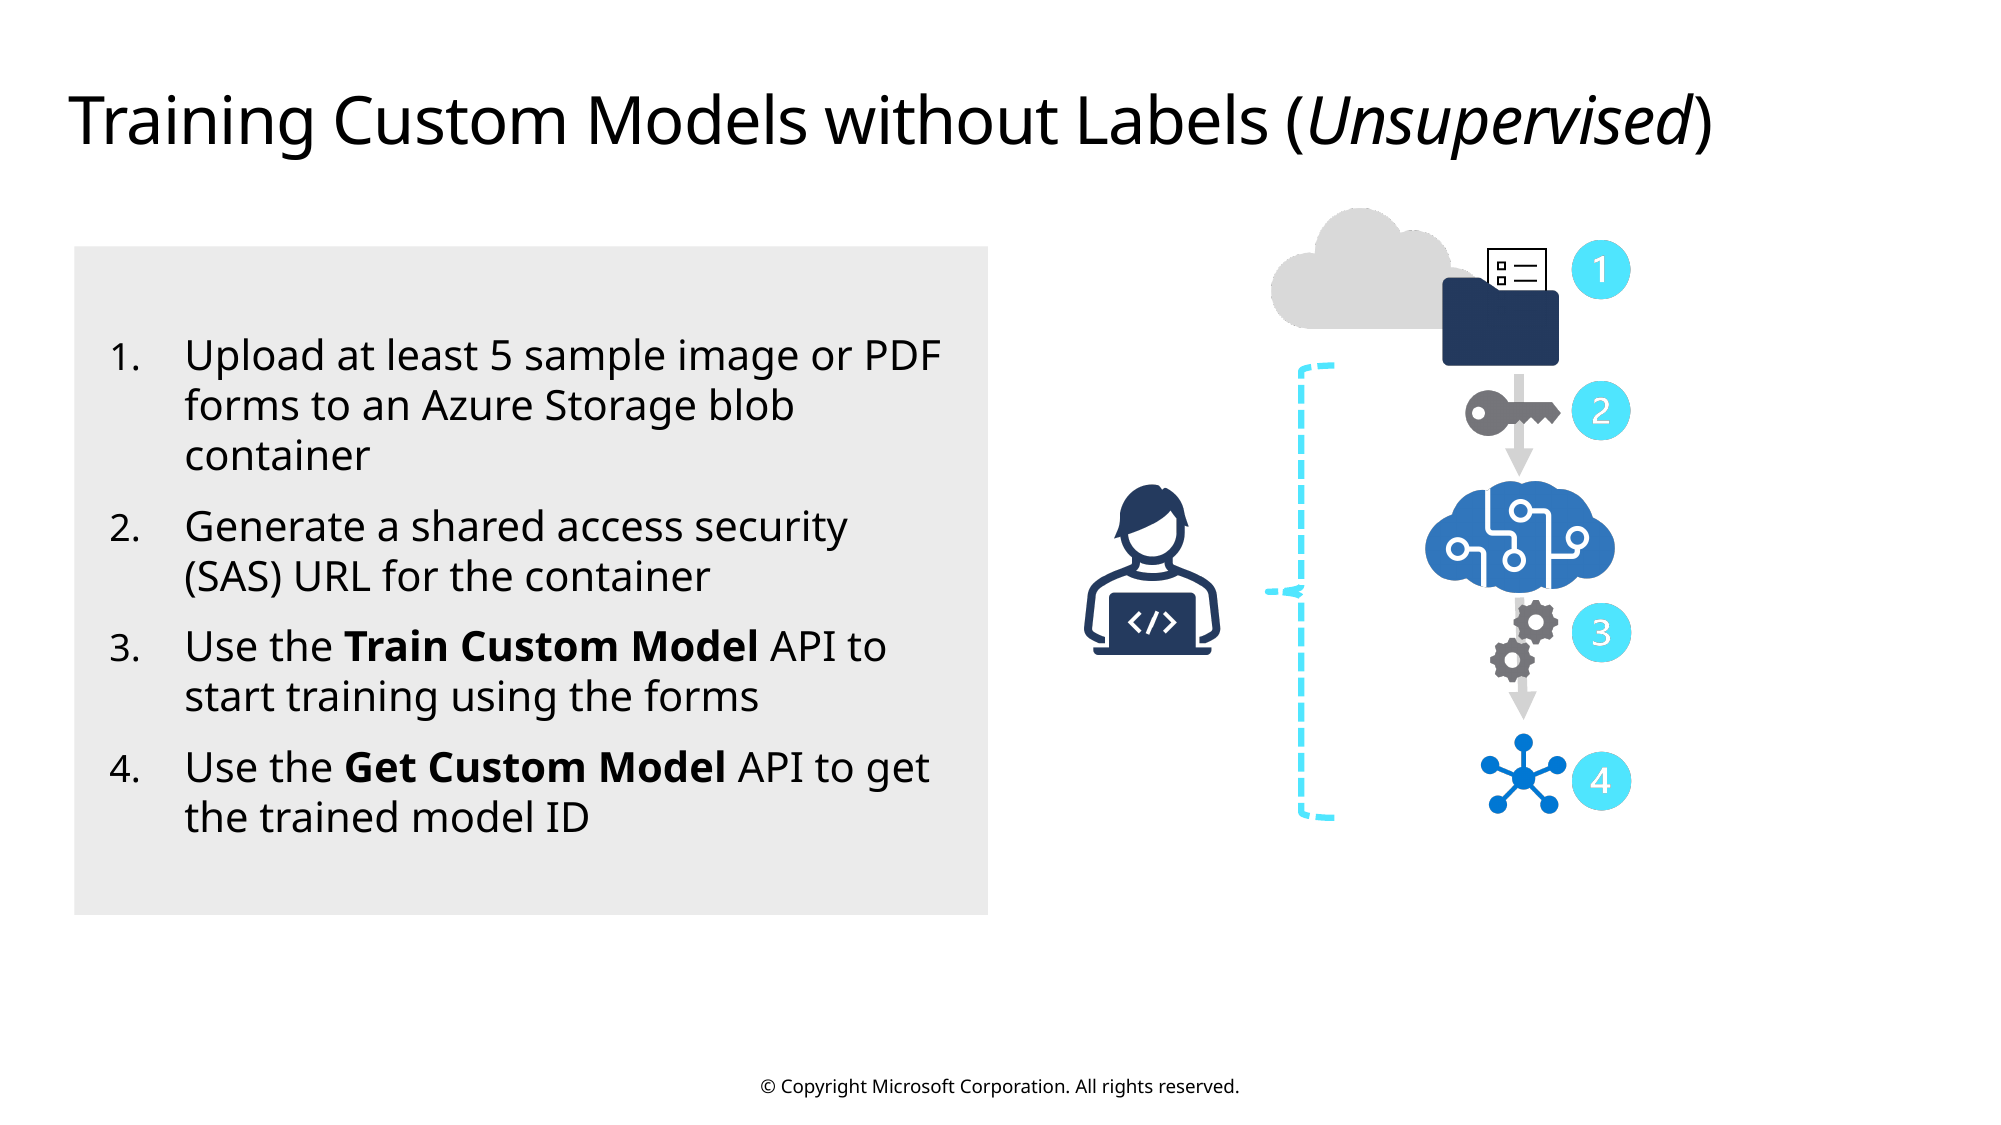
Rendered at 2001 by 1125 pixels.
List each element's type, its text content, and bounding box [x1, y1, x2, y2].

picture [1055, 465, 1249, 659]
title Training Custom Models without Labels (Unsupervised) [68, 72, 1930, 184]
picture [1469, 719, 1639, 829]
list Upload at least 5 sample image or PDF forms to an Azure Storage blob container Generate a shared access security (SAS) URL for the container Use the Train Custom Model API to start training using the forms Use the Get Custom Model API to get the trained model ID [109, 314, 978, 862]
text_box [74, 246, 989, 916]
picture [1425, 480, 1639, 692]
picture [1255, 147, 1638, 465]
text_box [1267, 390, 1335, 819]
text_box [1519, 692, 1524, 721]
